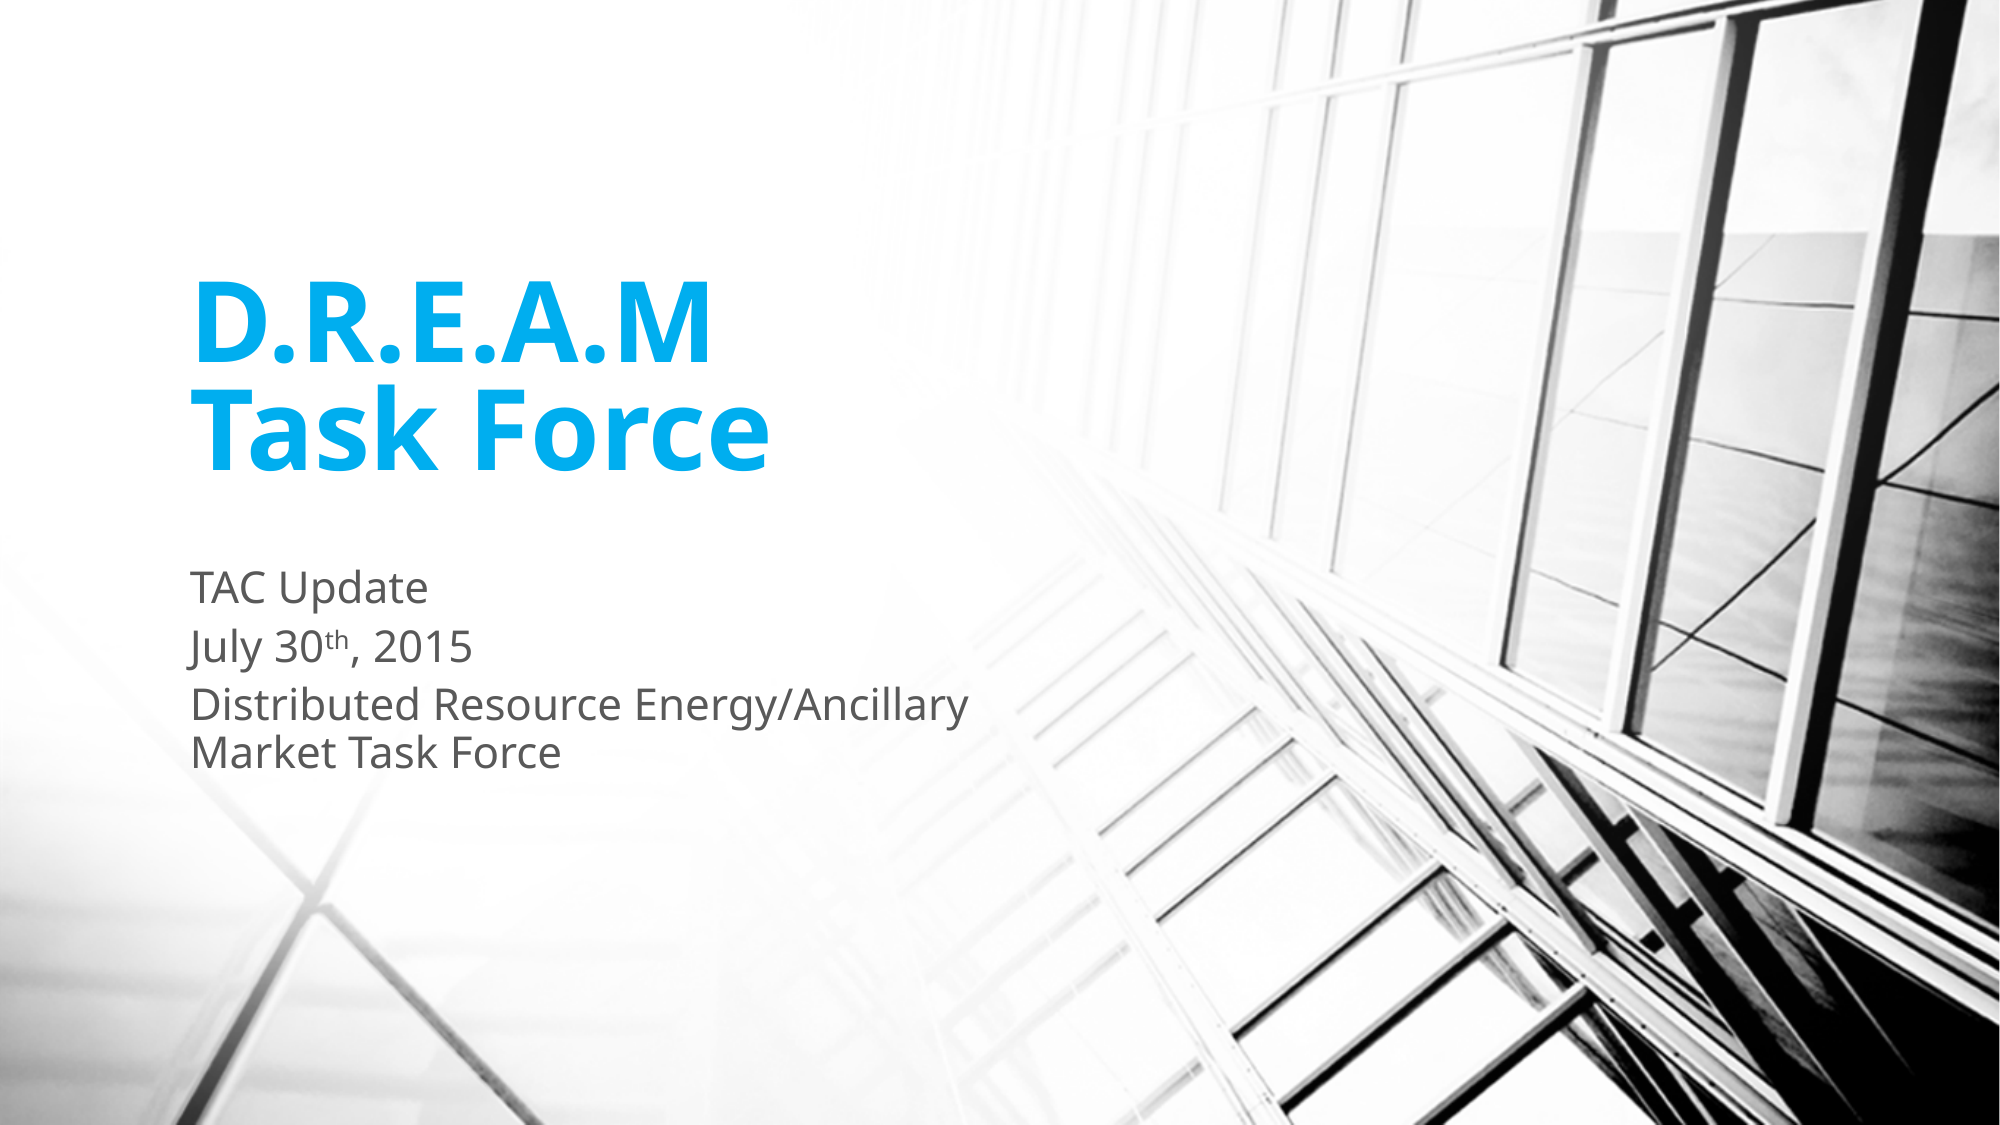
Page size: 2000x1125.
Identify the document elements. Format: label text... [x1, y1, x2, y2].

title D.R.E.A.M Task Force [174, 87, 1000, 500]
picture [0, 0, 2000, 1125]
subtitle TAC Update July 30th, 2015 Distributed Resource Energy/Ancillary Market Task Force [174, 558, 1000, 788]
